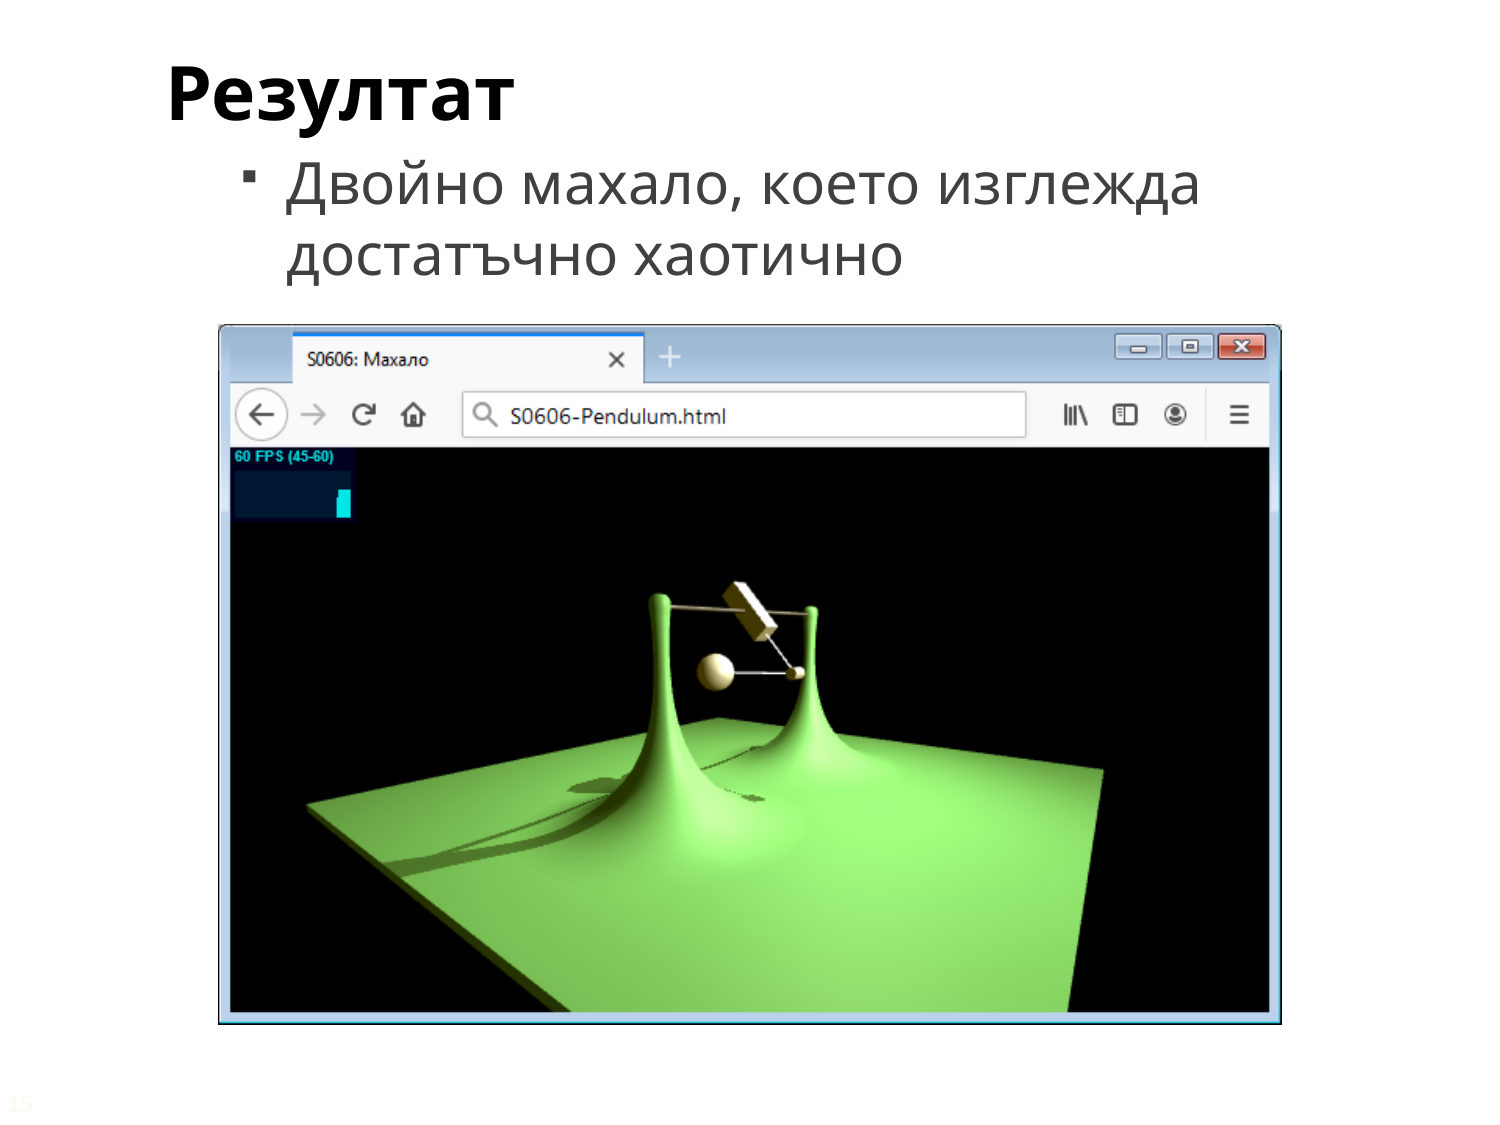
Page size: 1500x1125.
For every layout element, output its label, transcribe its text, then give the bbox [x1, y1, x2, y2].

list Резултат Двойно махало, което изглежда достатъчно хаотично [150, 37, 1488, 1113]
picture [218, 324, 1282, 1026]
